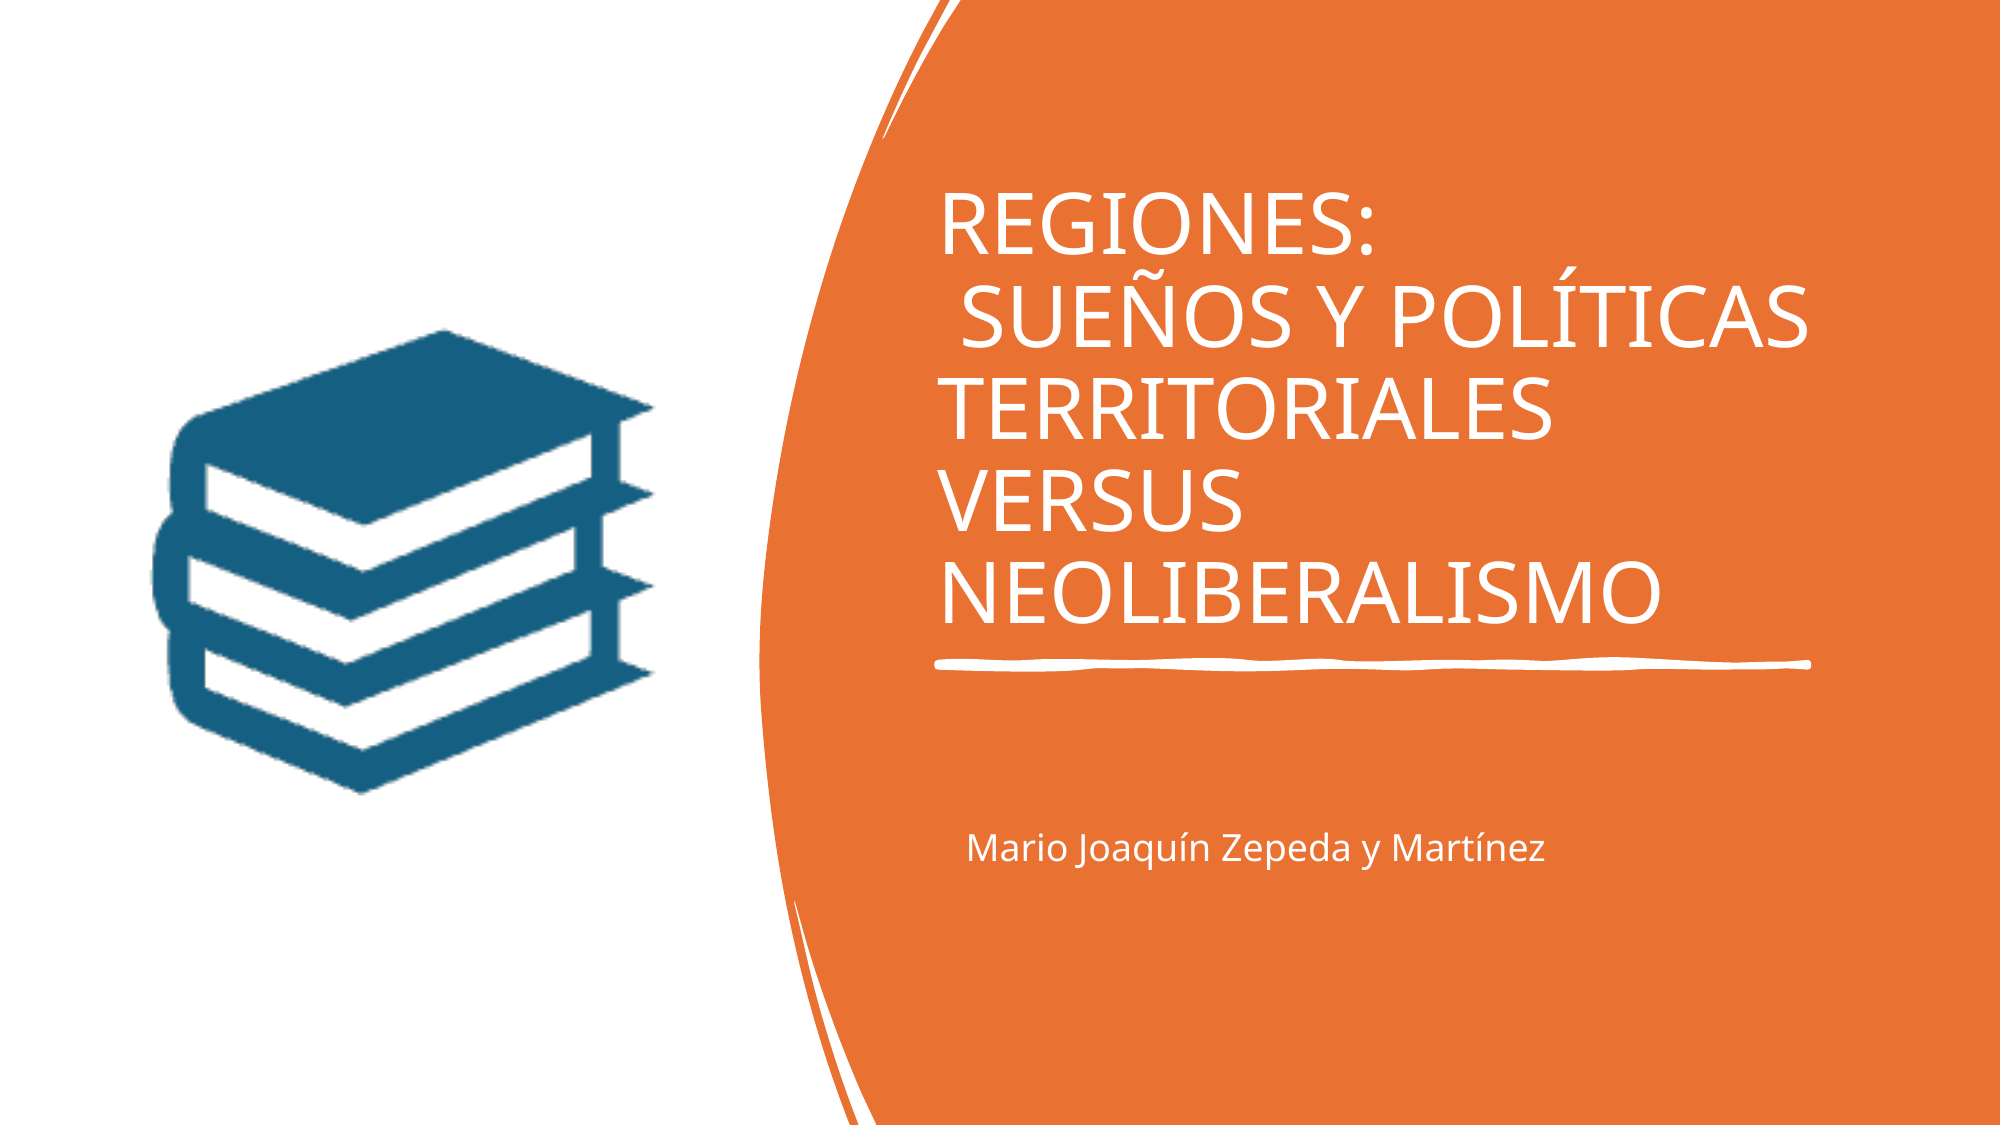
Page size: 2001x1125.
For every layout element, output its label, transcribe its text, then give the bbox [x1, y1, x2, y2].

text_box [0, 0, 939, 1125]
text_box [936, 659, 1810, 670]
title REGIONES: SUEÑOS Y POLÍTICAS TERRITORIALES VERSUS NEOLIBERALISMO [922, 125, 1849, 650]
text_box [759, 0, 2000, 1125]
text_box Mario Joaquín Zepeda y Martínez [950, 816, 1562, 877]
picture [124, 285, 679, 840]
text_box [889, 0, 960, 125]
